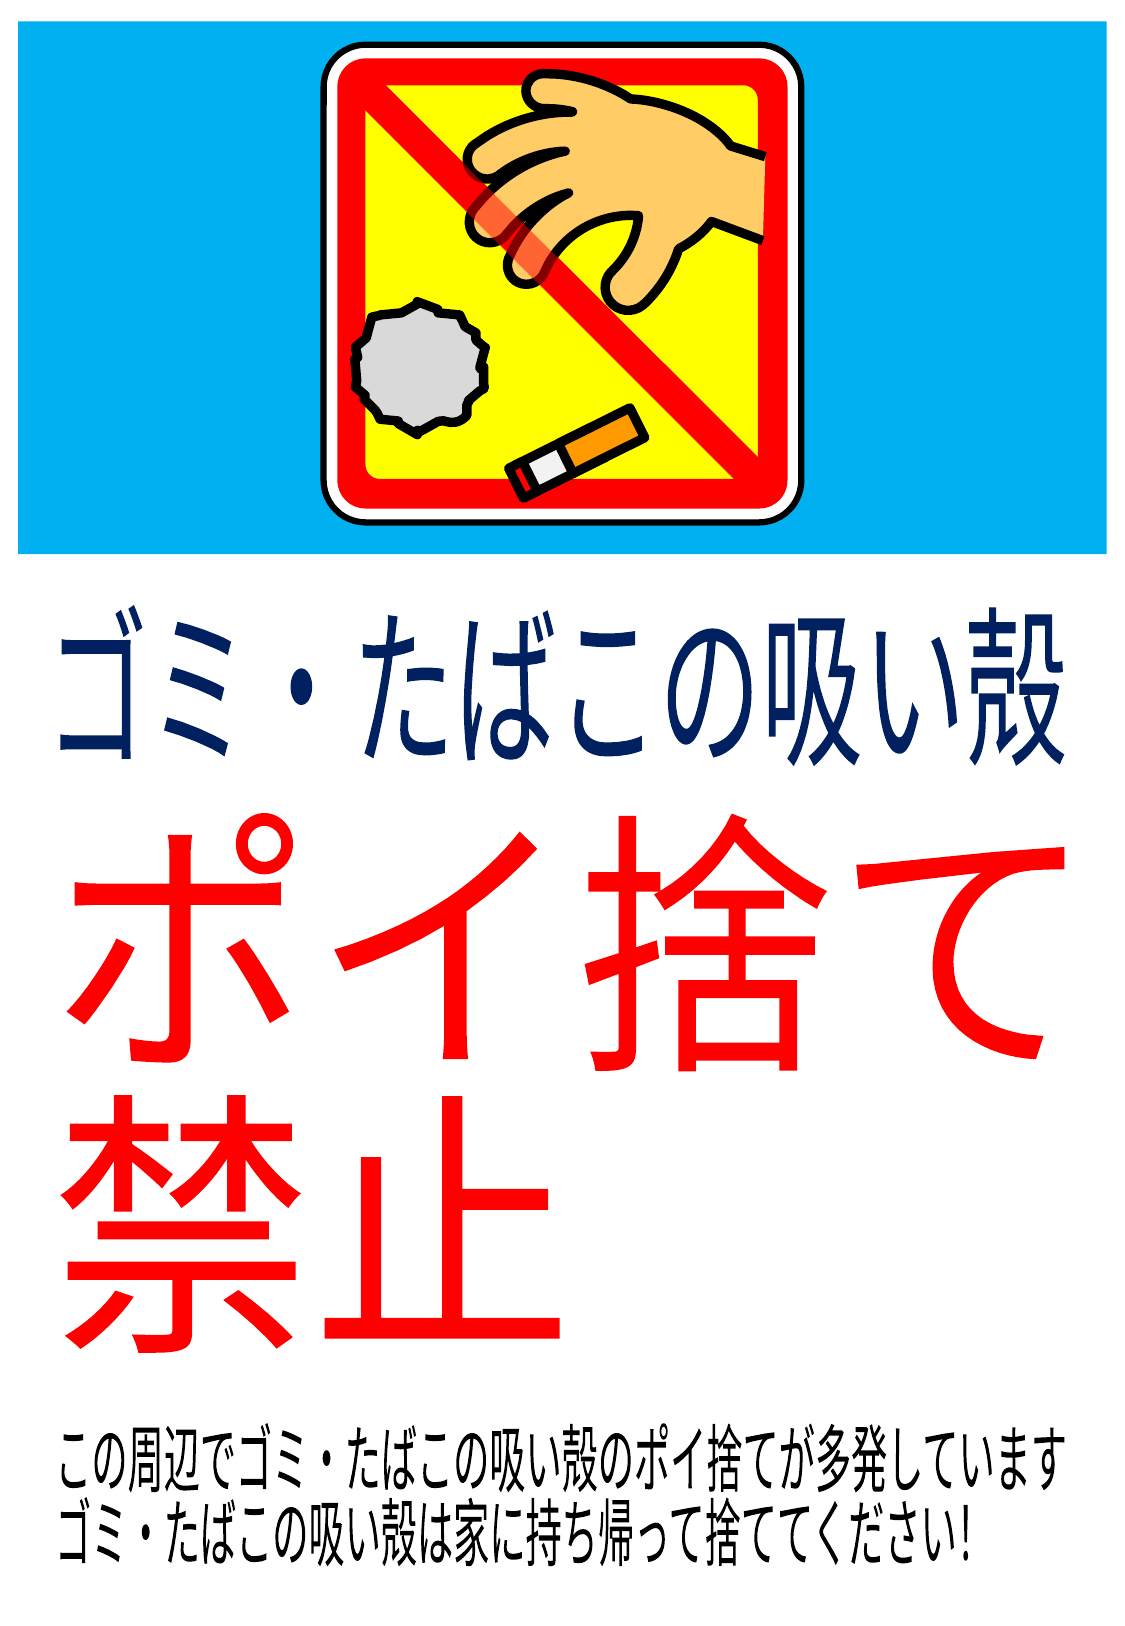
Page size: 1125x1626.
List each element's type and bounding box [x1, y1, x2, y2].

text_box [323, 44, 802, 523]
text_box [16, 19, 1109, 556]
text_box [60, 604, 1065, 1567]
